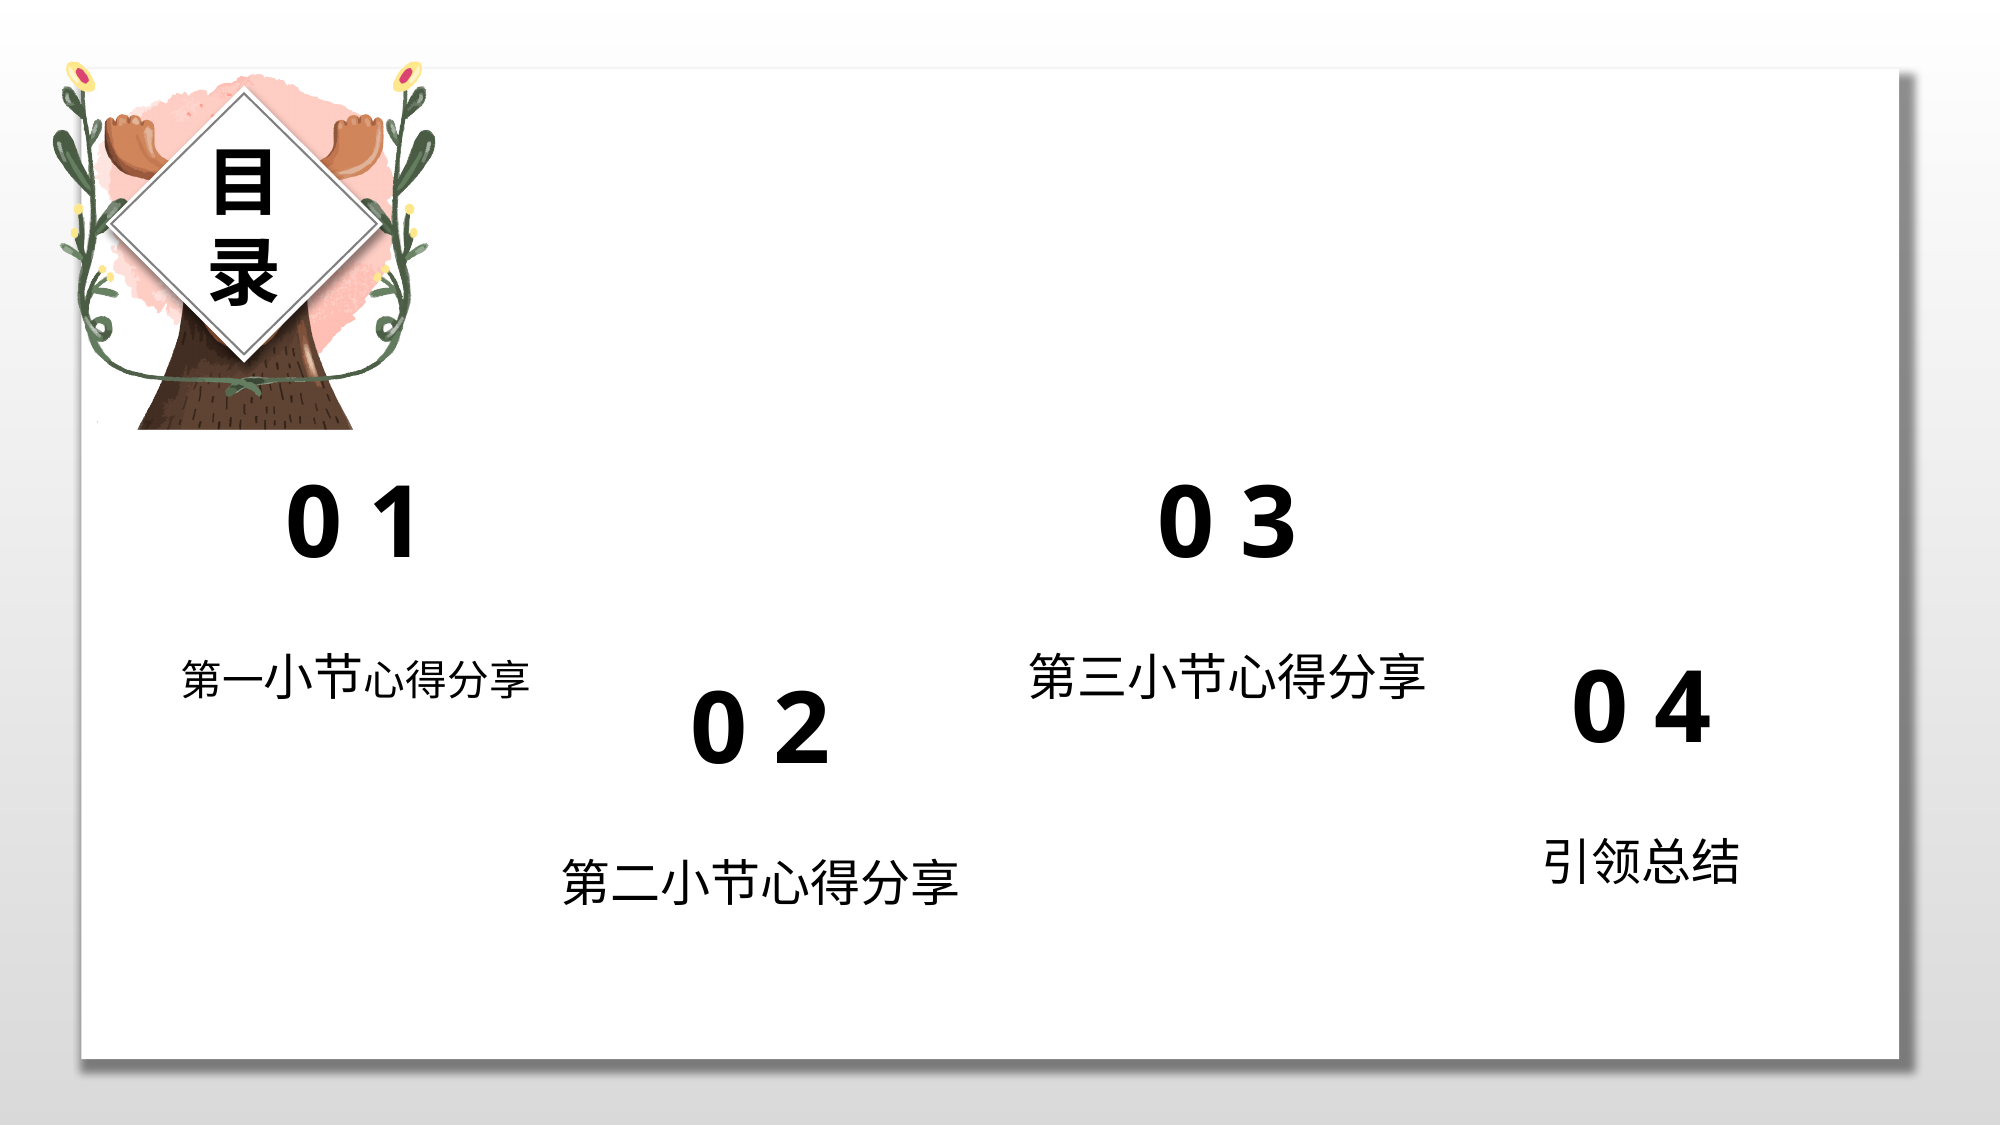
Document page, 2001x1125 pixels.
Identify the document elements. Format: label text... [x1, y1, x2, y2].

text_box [107, 86, 382, 362]
text_box 第一小节心得分享 [107, 608, 605, 713]
text_box 引领总结 [1393, 792, 1891, 898]
text_box 0 2 [656, 656, 865, 792]
picture [43, 28, 445, 430]
text_box 0 3 [1123, 450, 1332, 586]
text_box 第二小节心得分享 [511, 813, 1009, 919]
text_box 第三小节心得分享 [978, 608, 1477, 713]
text_box 0 1 [251, 450, 460, 586]
text_box [80, 68, 1900, 1060]
text_box 0 4 [1538, 635, 1746, 770]
